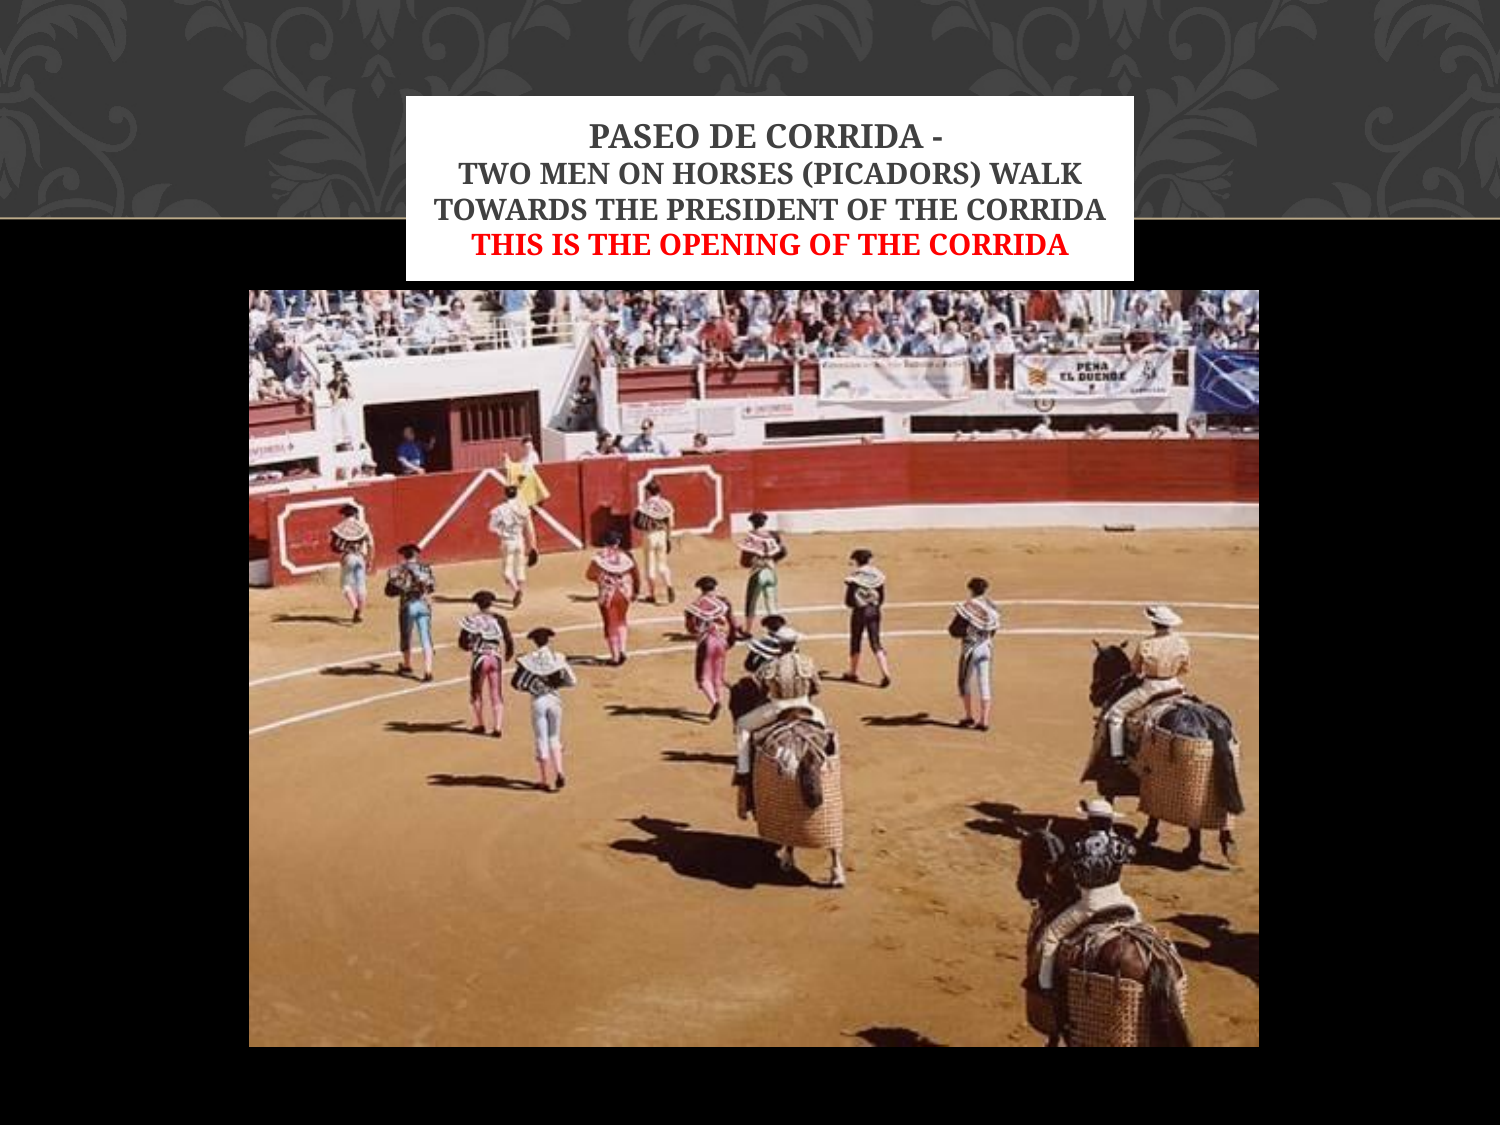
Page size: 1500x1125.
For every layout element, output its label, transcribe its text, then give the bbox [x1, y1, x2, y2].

title Paseo de corrida - Two men on horses (Picadors) walk towards the president of the corrida This is the opening of the corrida [406, 96, 1134, 281]
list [249, 290, 1259, 1047]
